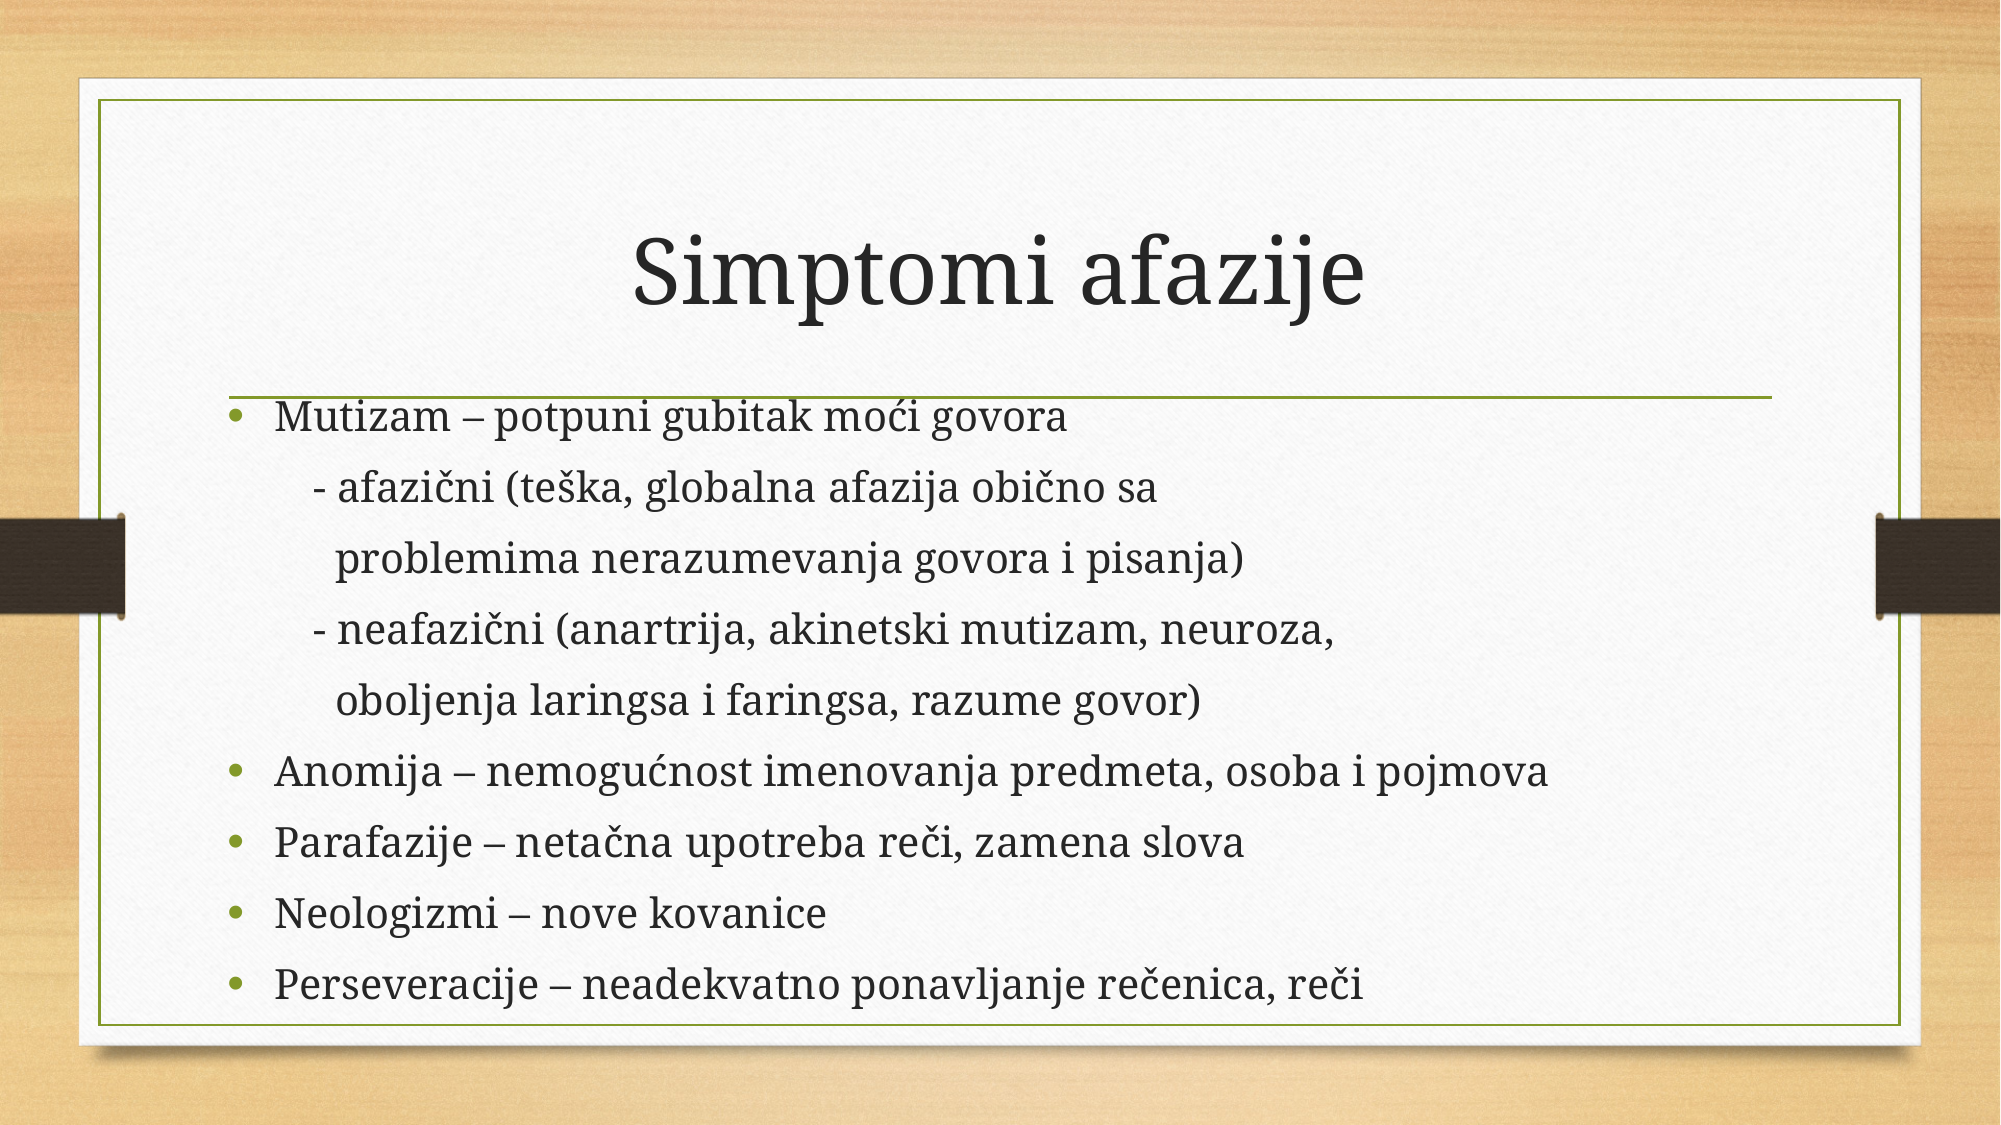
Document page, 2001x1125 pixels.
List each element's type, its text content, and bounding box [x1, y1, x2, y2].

picture [0, 0, 2001, 1125]
list Mutizam – potpuni gubitak moći govora - afazični (teška, globalna afazija obično sa problemima nerazumevanja govora i pisanja) - neafazični (anartrija, akinetski mutizam, neuroza, oboljenja laringsa i faringsa, razume govor) Anomija – nemogućnost imenovanja predmeta, osoba i pojmova Parafazije – netačna upotreba reči, zamena slova Neologizmi – nove kovanice Perseveracije – neadekvatno ponavljanje rečenica, reči [212, 382, 1613, 1125]
title Simptomi afazije [212, 161, 1788, 375]
